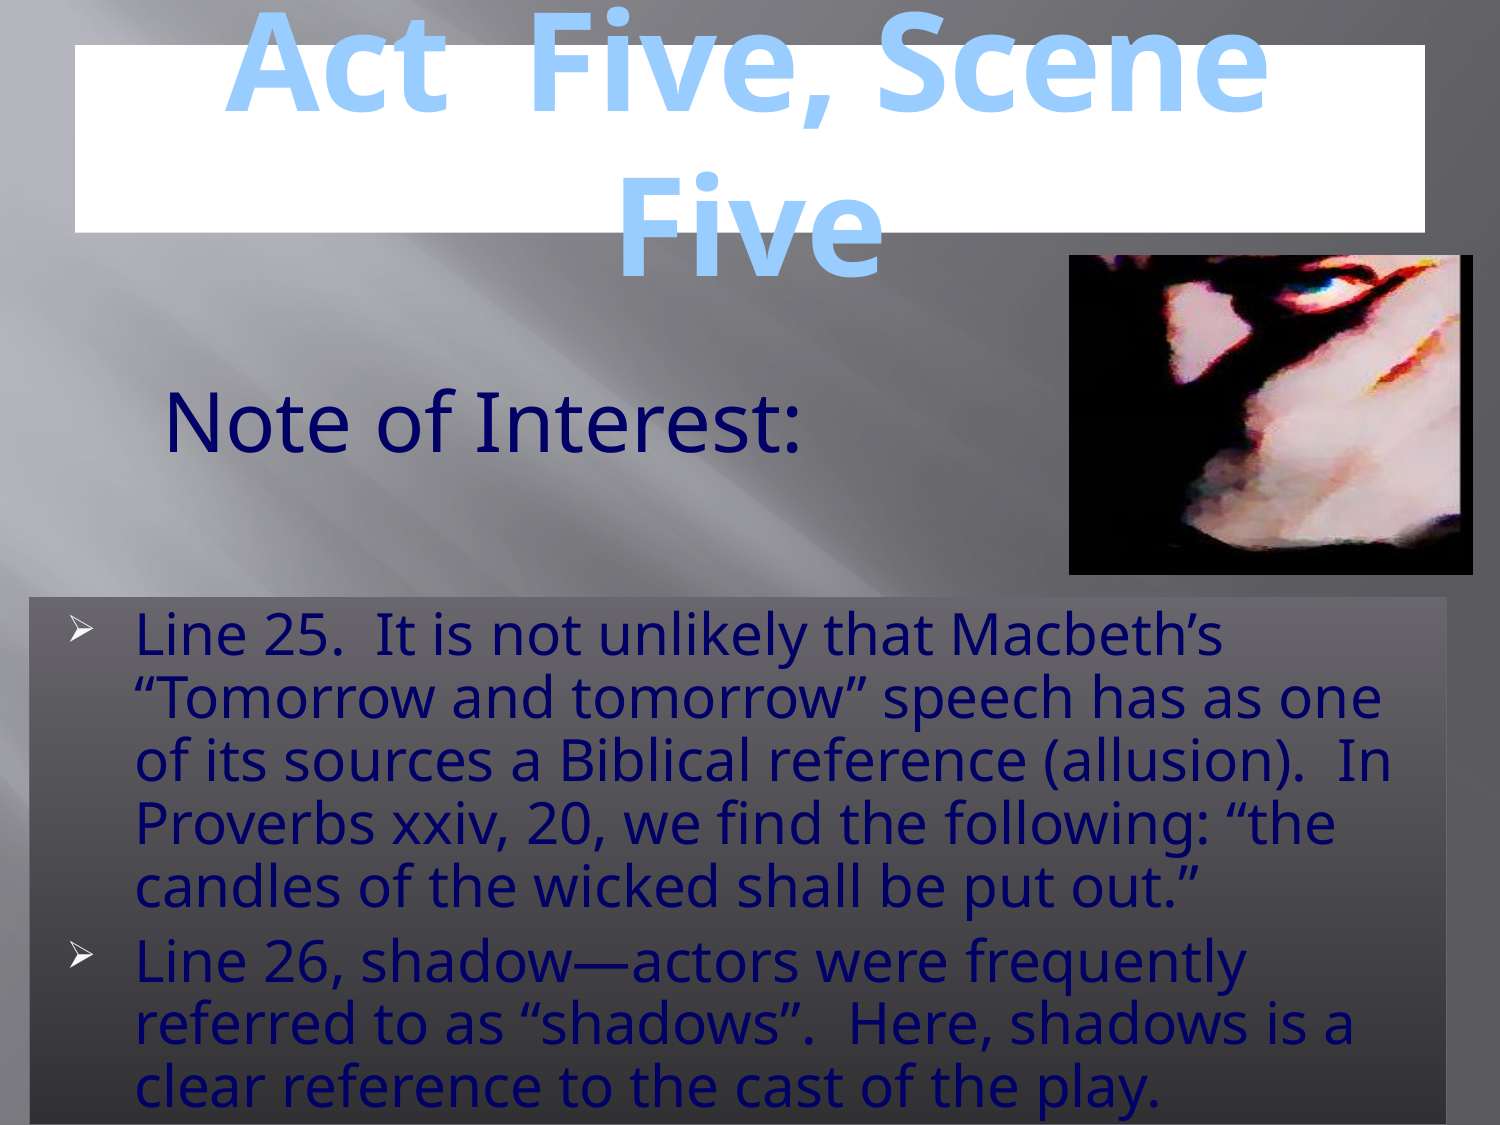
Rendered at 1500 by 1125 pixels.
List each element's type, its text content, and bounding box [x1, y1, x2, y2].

text_box Note of Interest: [147, 361, 833, 477]
picture [1068, 255, 1474, 576]
list Line 25. It is not unlikely that Macbeth’s “Tomorrow and tomorrow” speech has as one of its sources a Biblical reference (allusion). In Proverbs xxiv, 20, we find the following: “the candles of the wicked shall be put out.” Line 26, shadow—actors were frequently referred to as “shadows”. Here, shadows is a clear reference to the cast of the play. [29, 597, 1447, 1125]
title Act Five, Scene Five [75, 45, 1425, 233]
